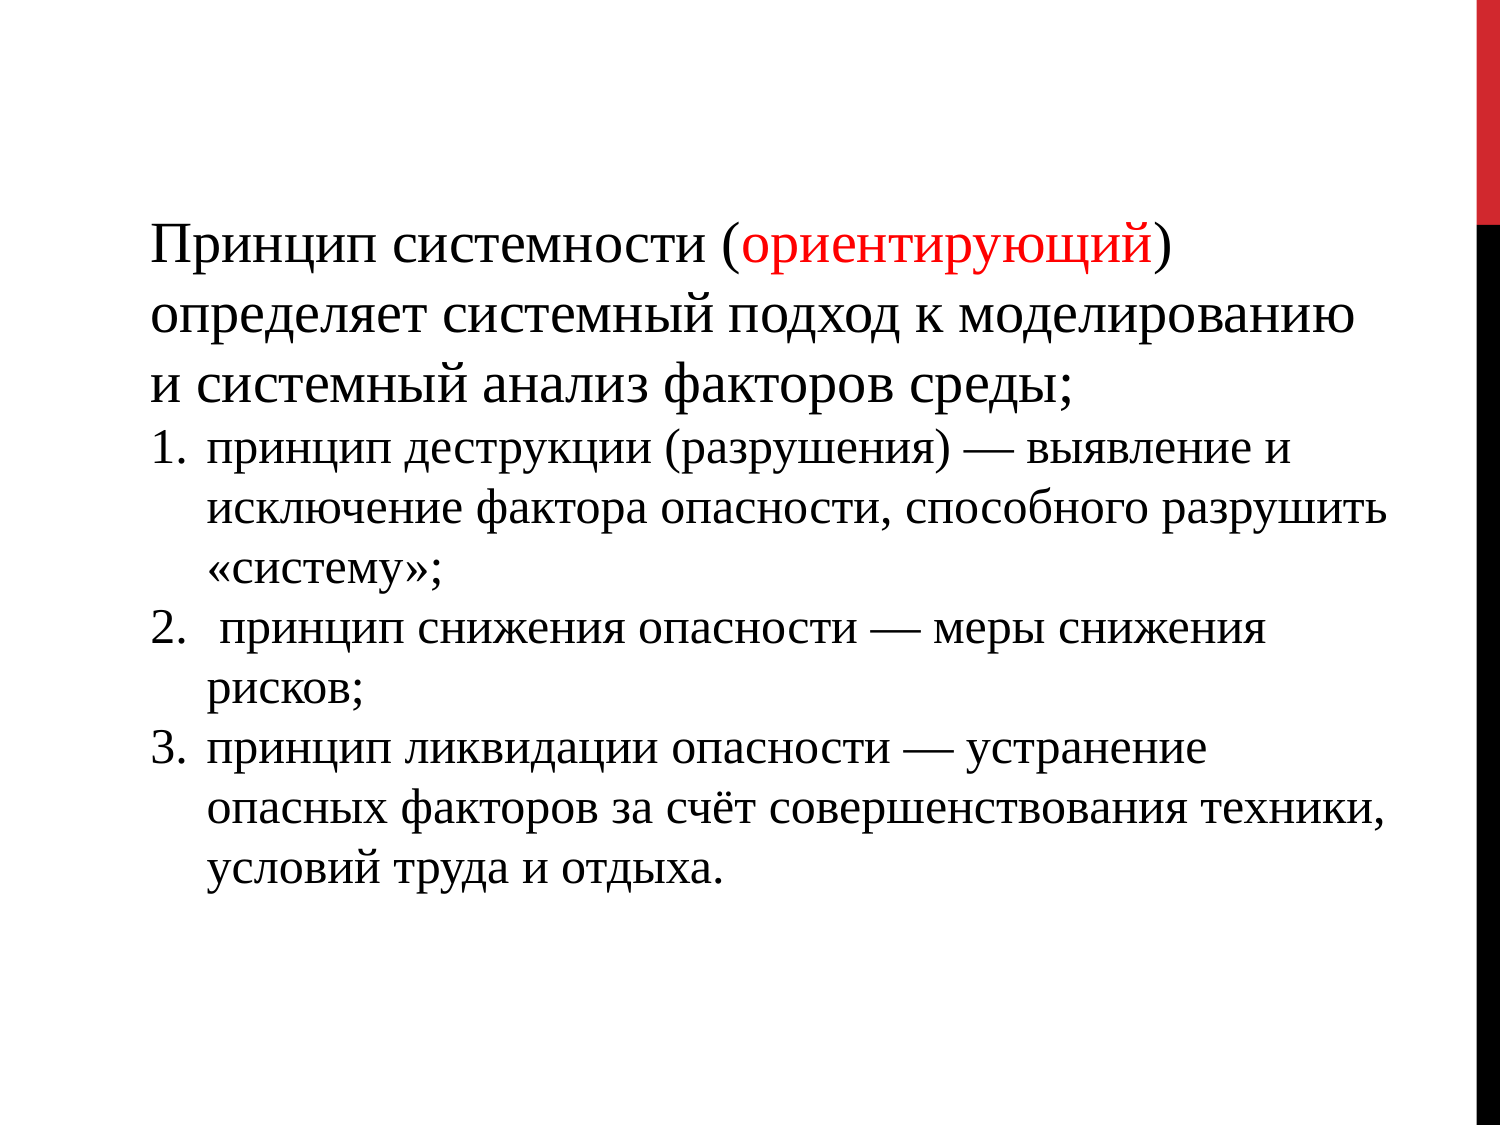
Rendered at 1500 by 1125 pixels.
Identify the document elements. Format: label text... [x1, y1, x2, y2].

text_box Принцип системности (ориентирующий) определяет системный подход к моделированию и системный анализ факторов среды; принцип деструкции (разрушения) — выявление и исключение фактора опасности, способного разрушить «систему»; принцип снижения опасности — меры снижения рисков; принцип ликвидации опасности — устранение опасных факторов за счёт совершенствования техники, условий труда и отдыха. [135, 196, 1412, 901]
